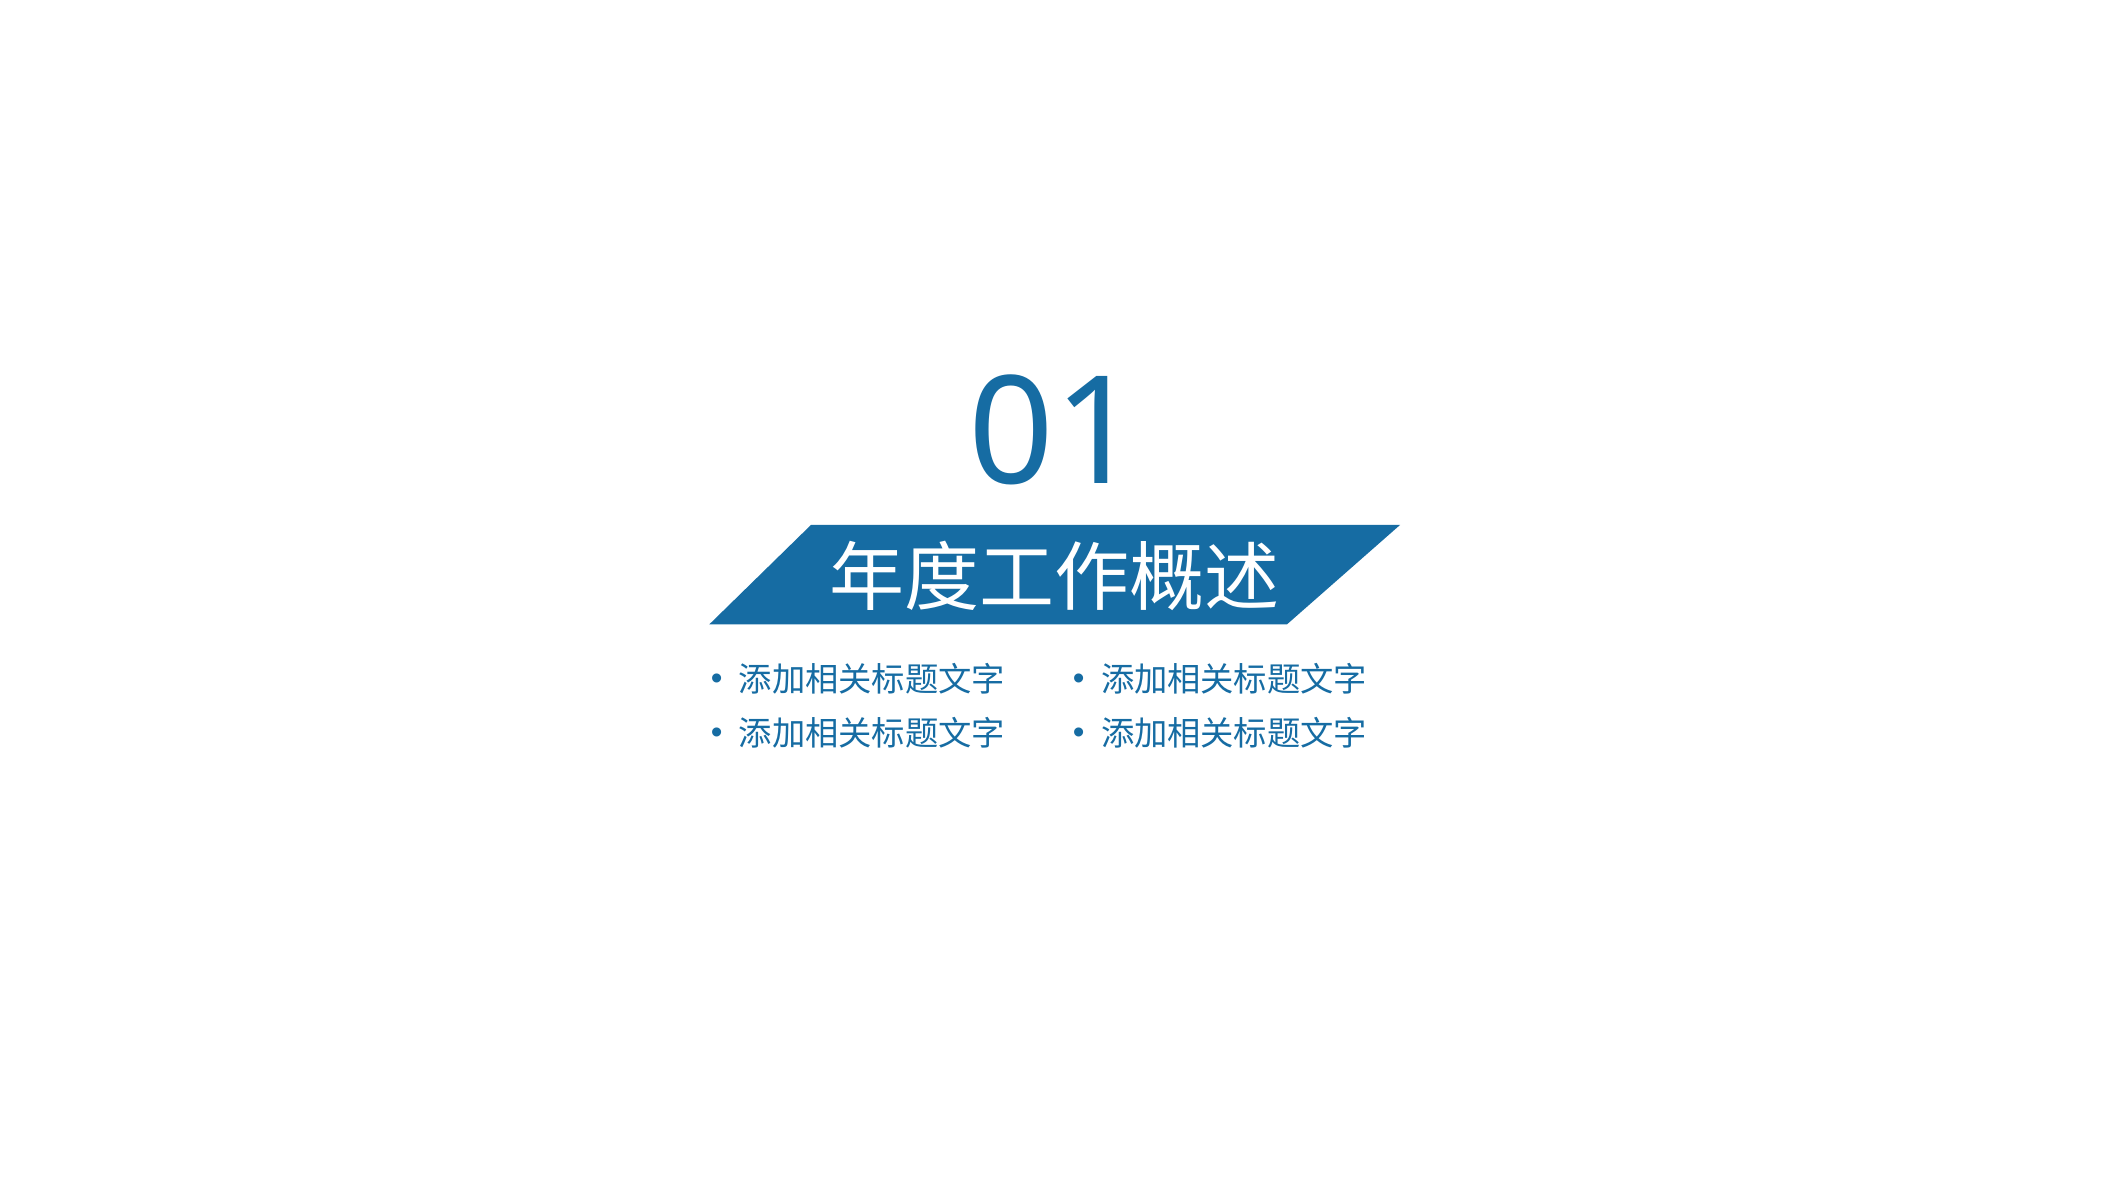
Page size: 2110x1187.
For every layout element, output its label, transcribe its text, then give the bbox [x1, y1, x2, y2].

text_box 添加相关标题文字 [1072, 712, 1368, 753]
text_box 年度工作概述 [793, 529, 1316, 620]
text_box 添加相关标题文字 [1072, 658, 1368, 699]
text_box [709, 542, 1292, 625]
text_box 添加相关标题文字 [710, 712, 1006, 753]
text_box 01 [937, 326, 1172, 522]
text_box 添加相关标题文字 [710, 658, 1006, 699]
text_box [806, 524, 1401, 599]
